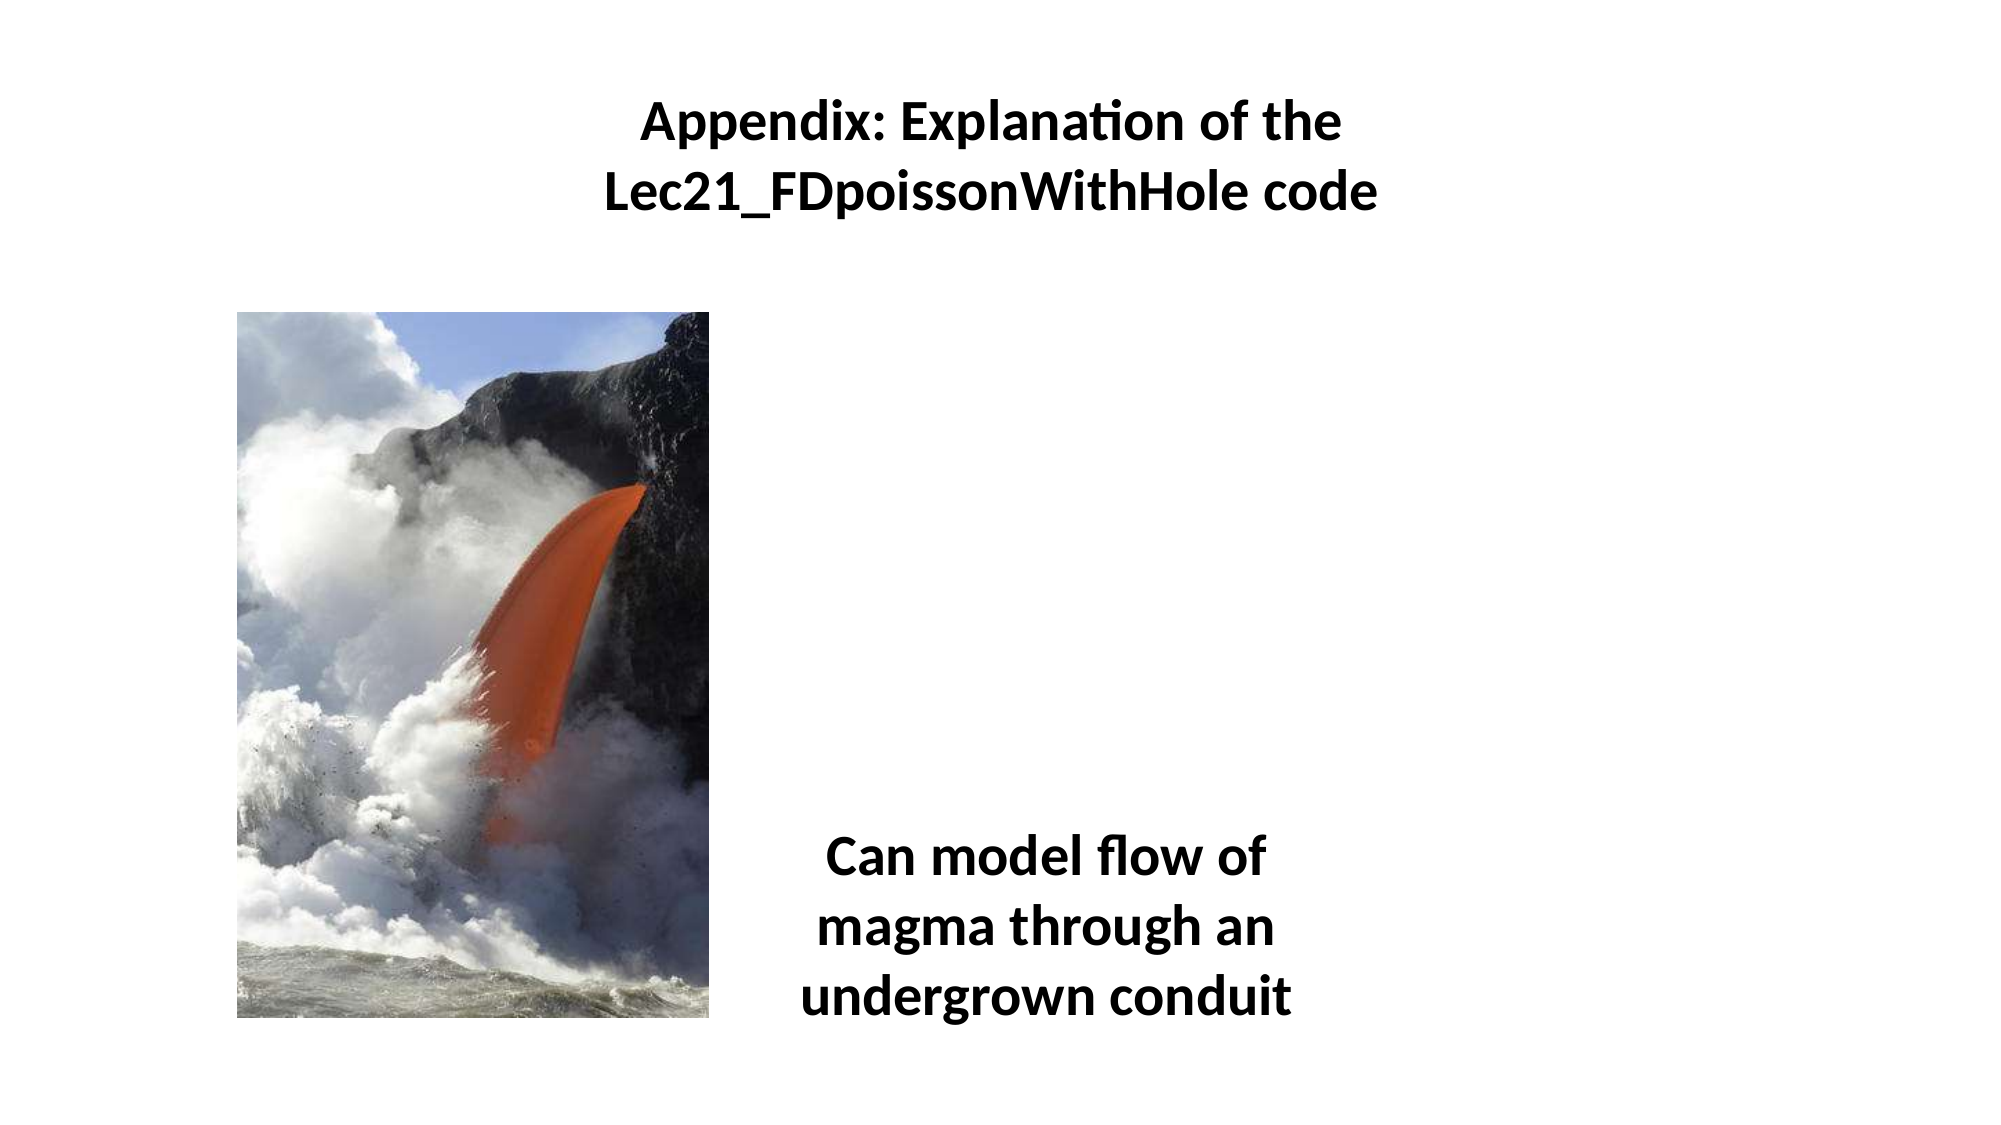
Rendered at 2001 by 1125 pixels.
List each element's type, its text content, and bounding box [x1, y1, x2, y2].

text_box Appendix: Explanation of the Lec21_FDpoissonWithHole code [106, 74, 1878, 229]
picture [237, 312, 709, 1018]
text_box Can model flow of magma through an undergrown conduit [778, 810, 1315, 1035]
